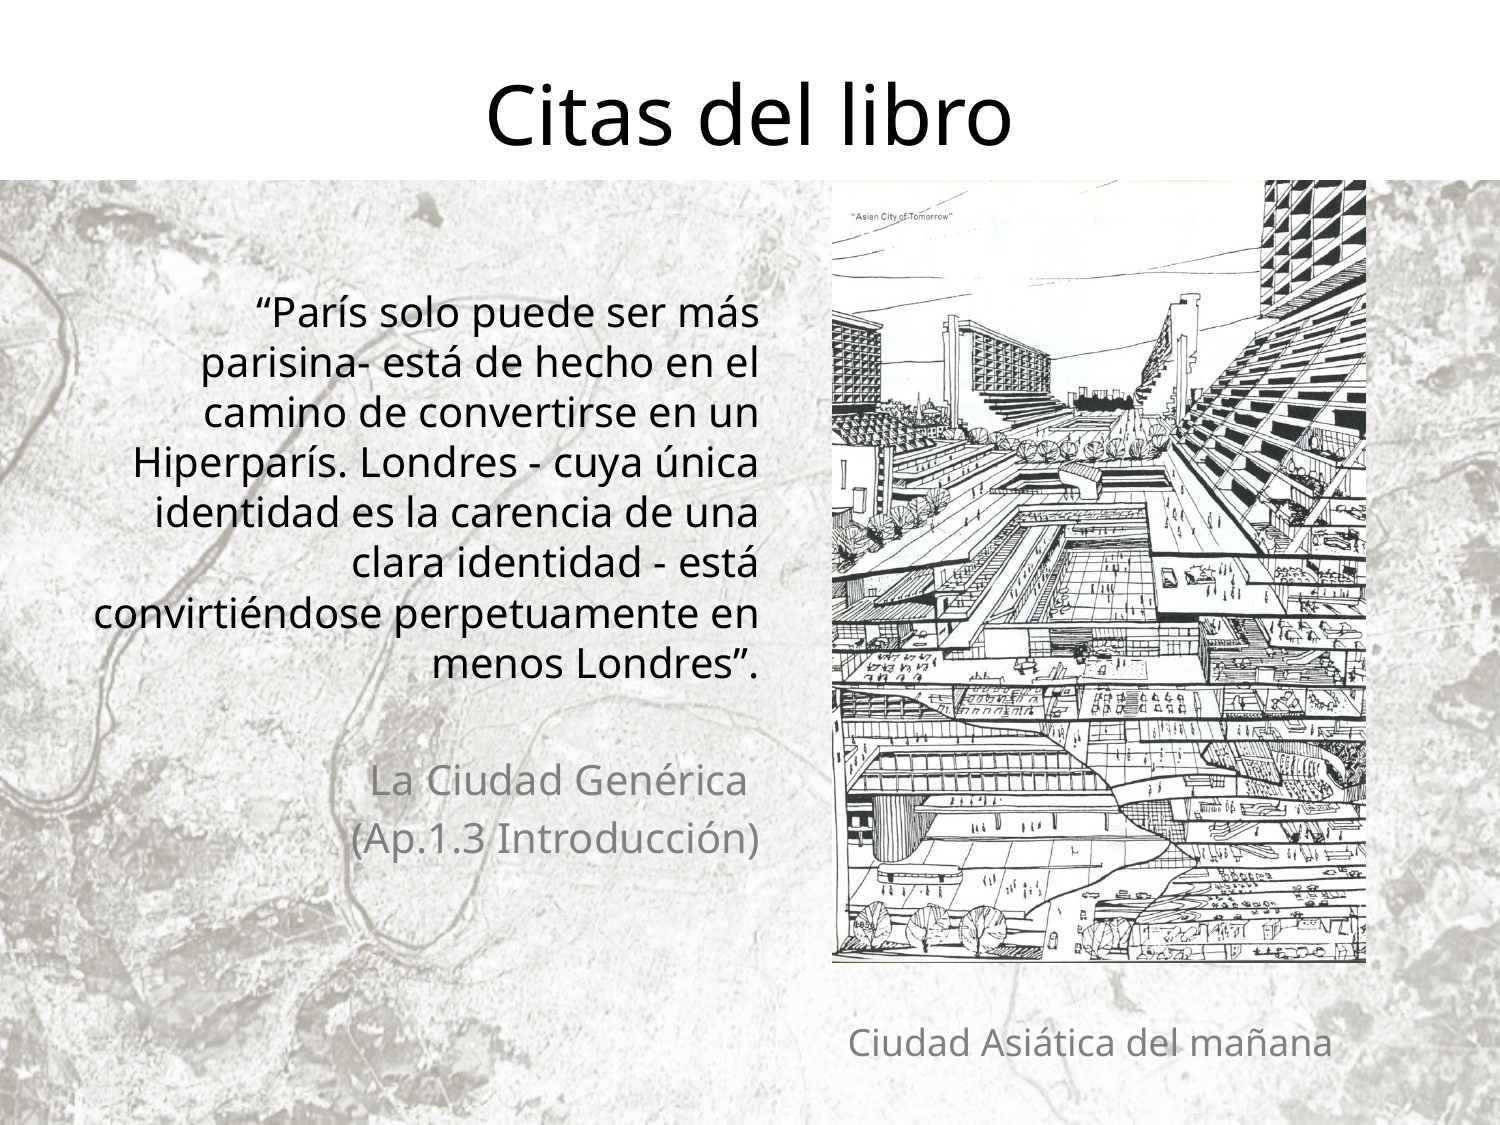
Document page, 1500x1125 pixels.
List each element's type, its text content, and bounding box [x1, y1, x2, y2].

picture [0, 180, 1500, 1125]
text_box Citas del libro [100, 54, 1400, 170]
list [832, 180, 1366, 963]
